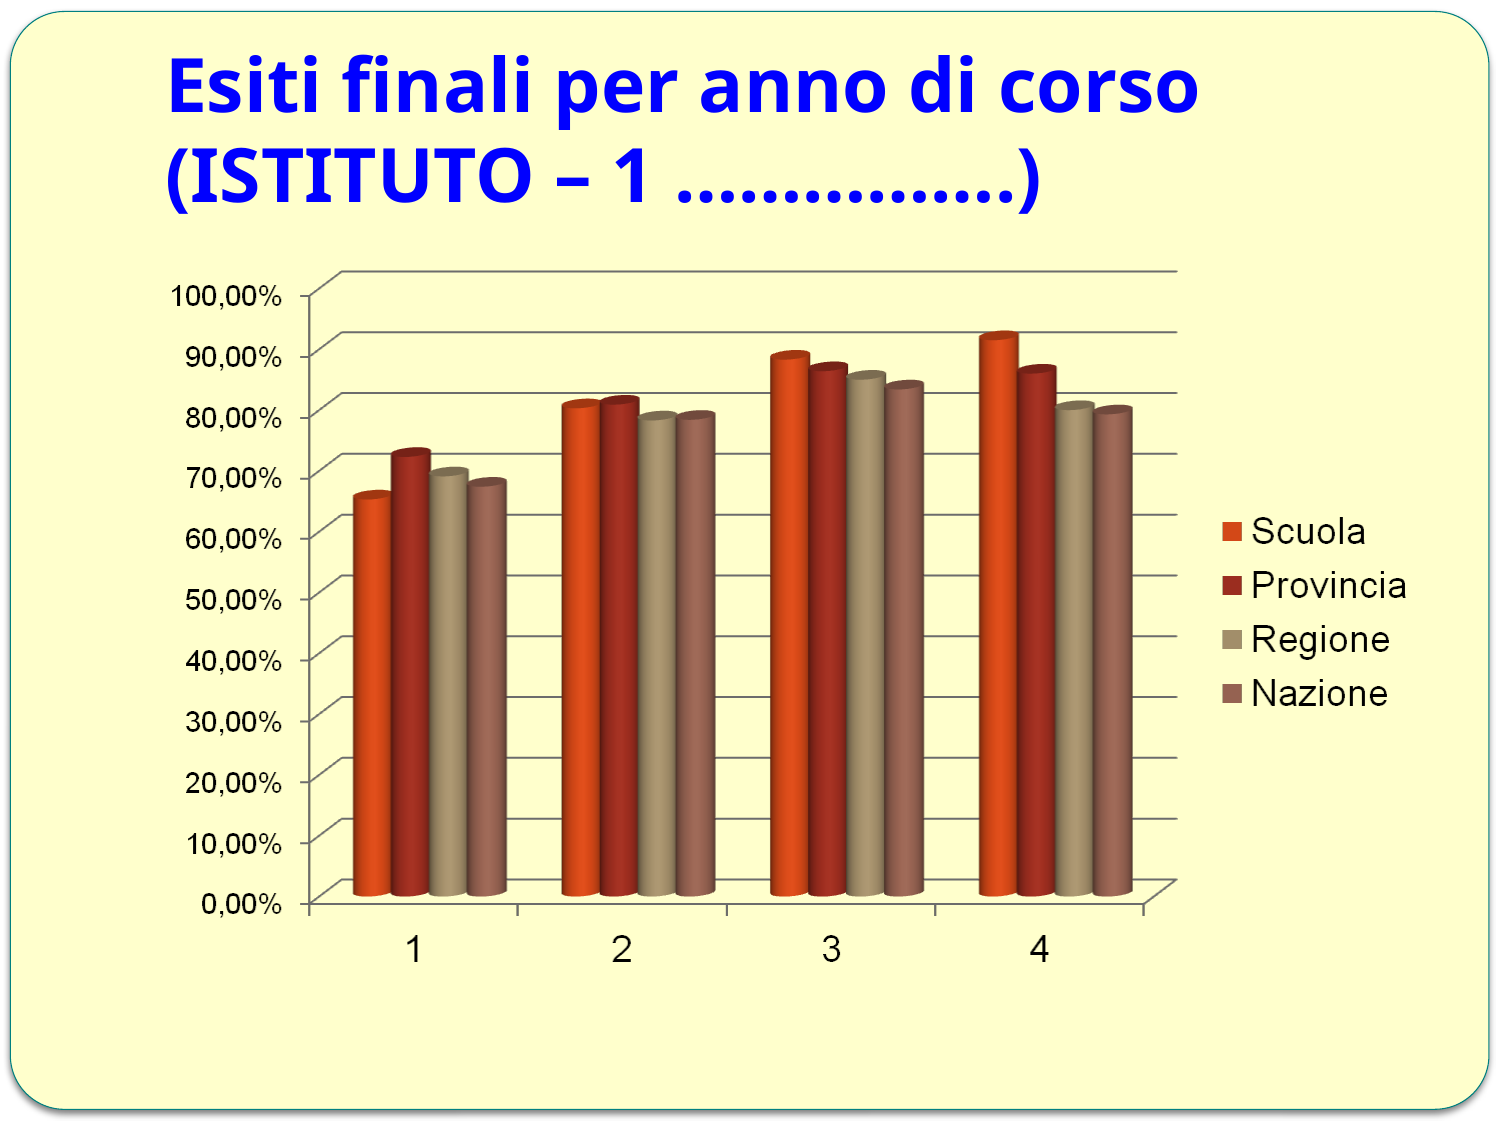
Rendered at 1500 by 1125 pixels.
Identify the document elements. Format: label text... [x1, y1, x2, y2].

title Esiti finali per anno di corso (ISTITUTO – 1 …………….) [149, 44, 1426, 227]
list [141, 228, 1434, 996]
